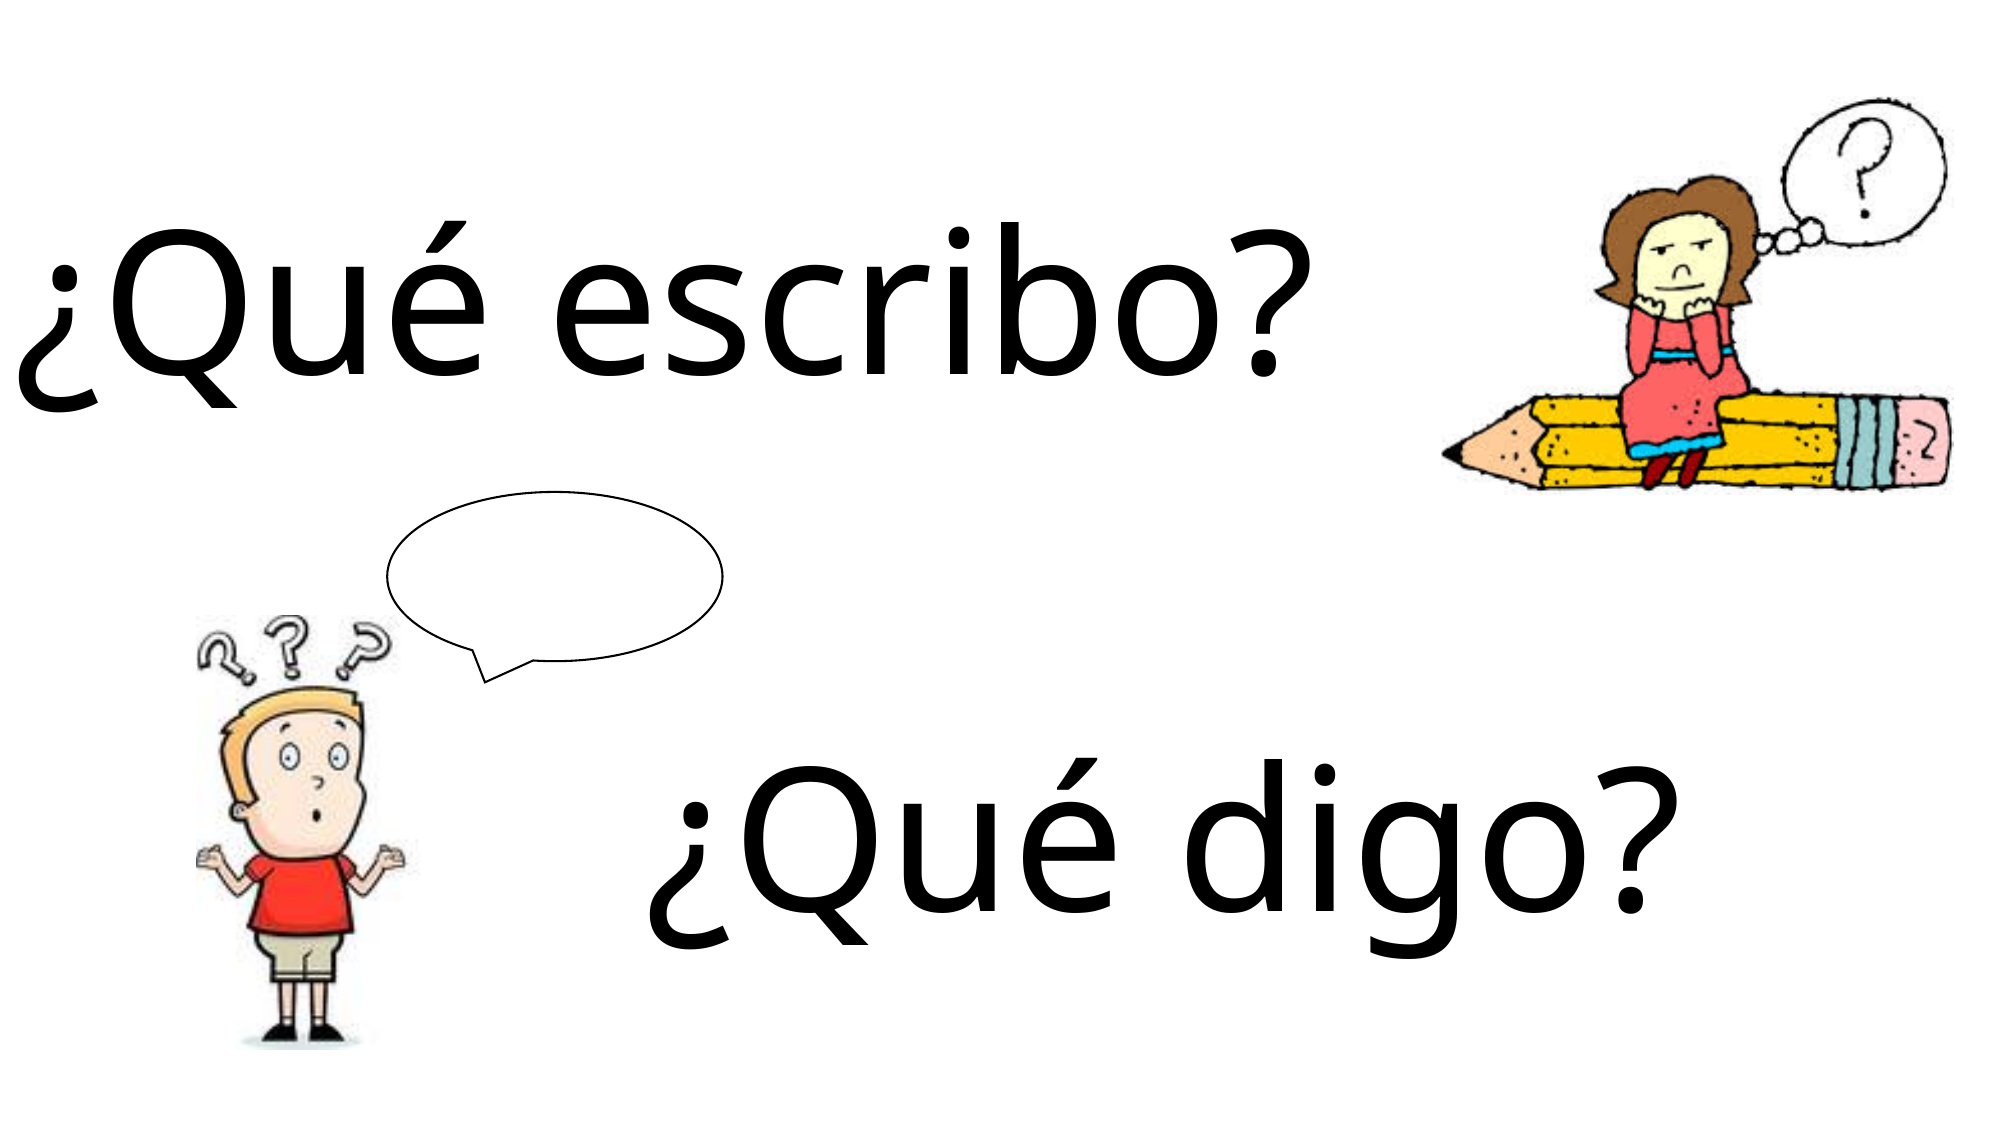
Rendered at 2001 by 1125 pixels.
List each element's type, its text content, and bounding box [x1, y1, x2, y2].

text_box ¿Qué escribo? [0, 166, 1441, 422]
picture [1441, 96, 1954, 495]
picture [196, 615, 631, 1050]
text_box [386, 490, 724, 654]
text_box ¿Qué digo? [631, 703, 2000, 959]
